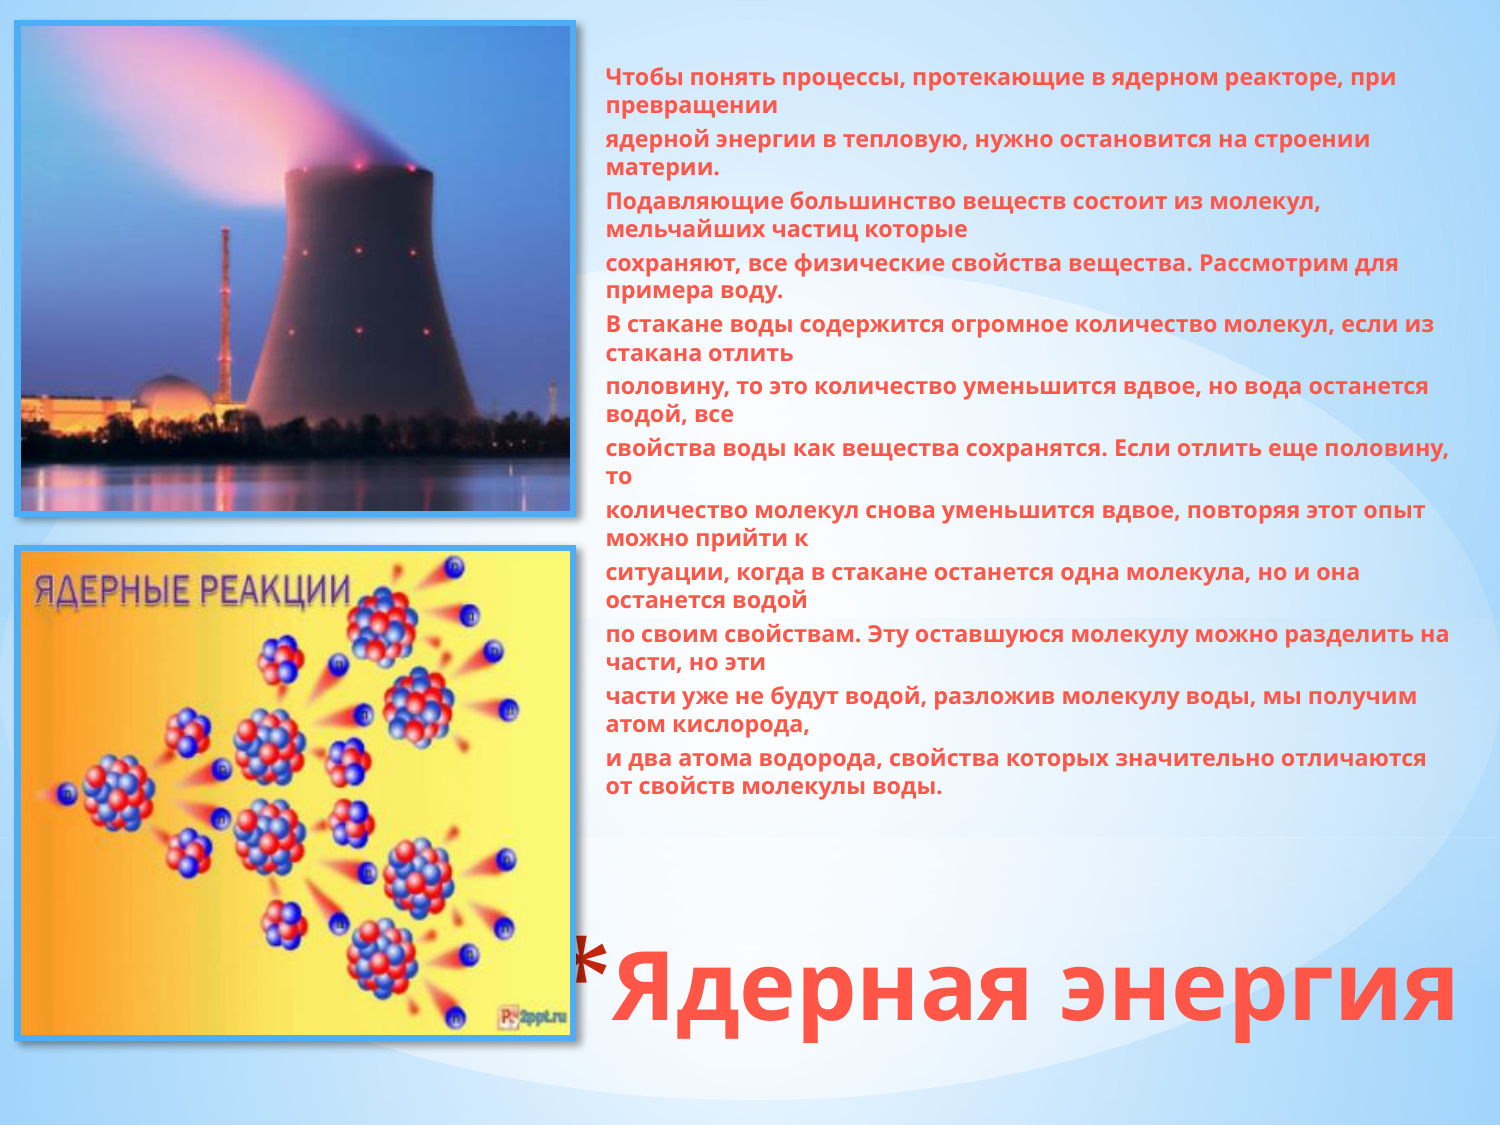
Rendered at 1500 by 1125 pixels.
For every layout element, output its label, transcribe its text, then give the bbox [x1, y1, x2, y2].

title Ядерная энергия [407, 916, 1476, 1105]
picture [20, 25, 571, 511]
picture [20, 550, 571, 1036]
list Чтобы понять процессы, протекающие в ядерном реакторе, при превращении ядерной энергии в тепловую, нужно остановится на строении материи. Подавляющие большинство веществ состоит из молекул, мельчайших частиц которые сохраняют, все физические свойства вещества. Рассмотрим для примера воду. В стакане воды содержится огромное количество молекул, если из стакана отлить половину, то это количество уменьшится вдвое, но вода останется водой, все свойства воды как вещества сохранятся. Если отлить еще половину, то количество молекул снова уменьшится вдвое, повторяя этот опыт можно прийти к ситуации, когда в стакане останется одна молекула, но и она останется водой по своим свойствам. Эту оставшуюся молекулу можно разделить на части, но эти части уже не будут водой, разложив молекулу воды, мы получим атом кислорода, и два атома водорода, свойства которых значительно отличаются от свойств молекулы воды. [584, 54, 1470, 835]
